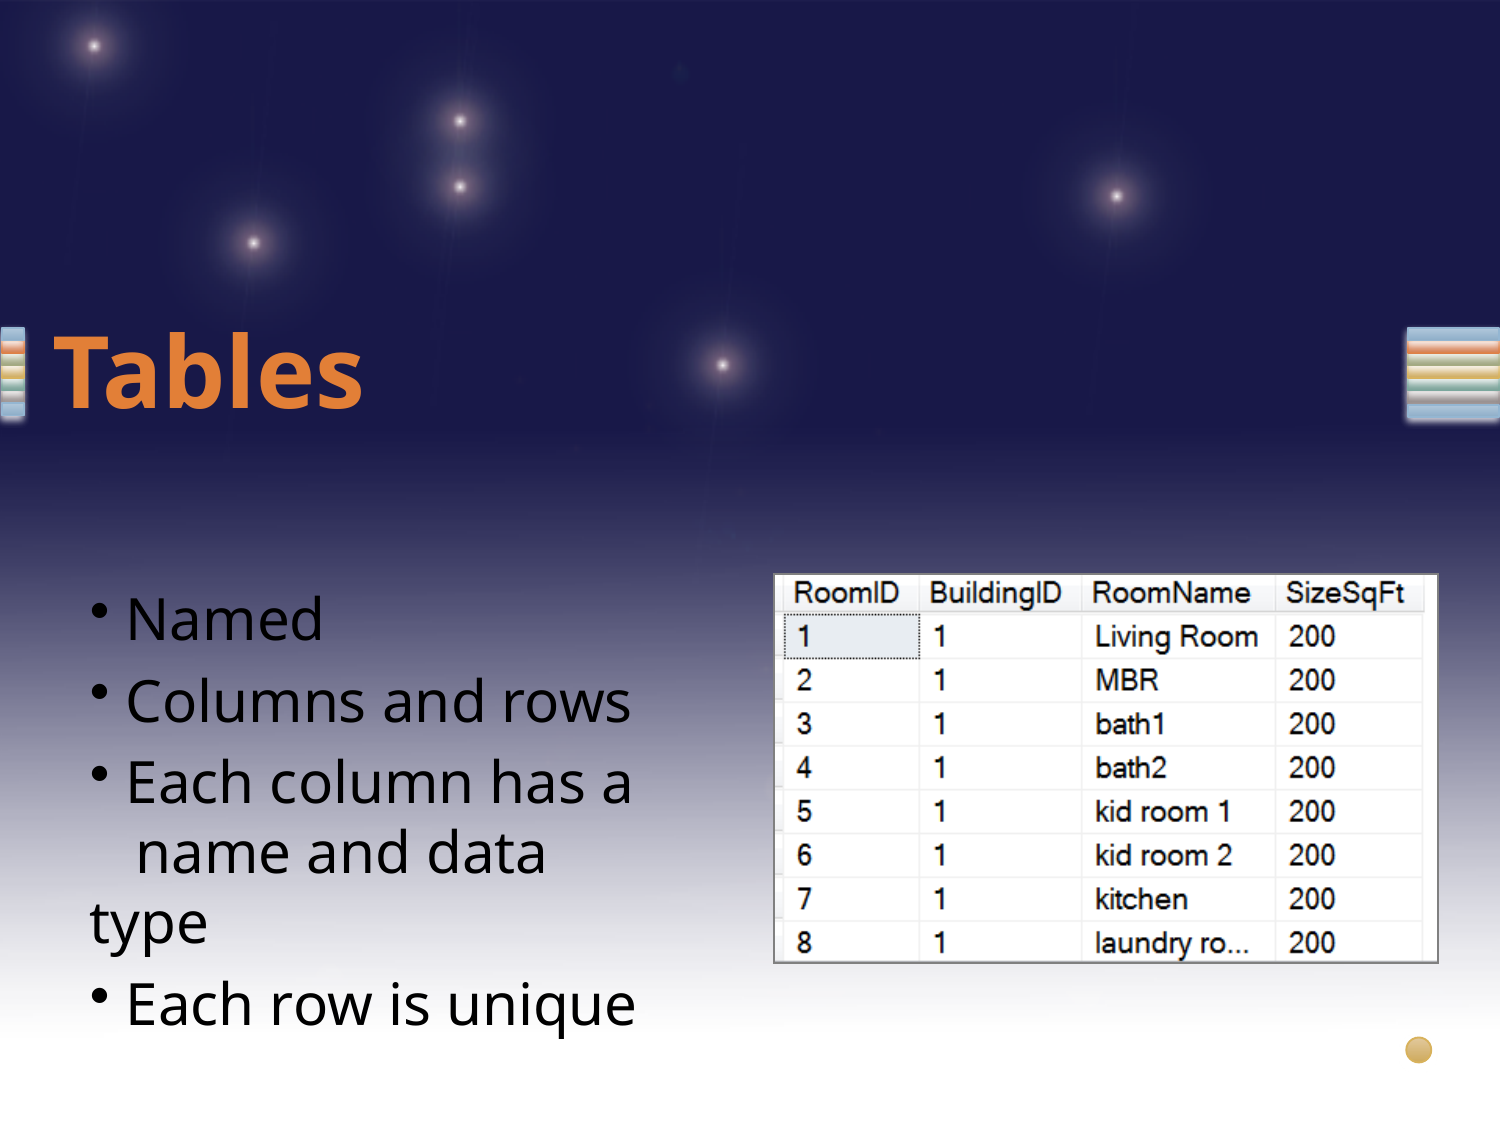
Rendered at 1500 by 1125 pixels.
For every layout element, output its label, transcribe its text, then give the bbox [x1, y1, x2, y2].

picture [0, 0, 1500, 1125]
text_box Named Columns and rows Each column has a name and data type Each row is unique [74, 574, 688, 1038]
title Tables [37, 275, 1388, 463]
text_box [74, 462, 1438, 1050]
